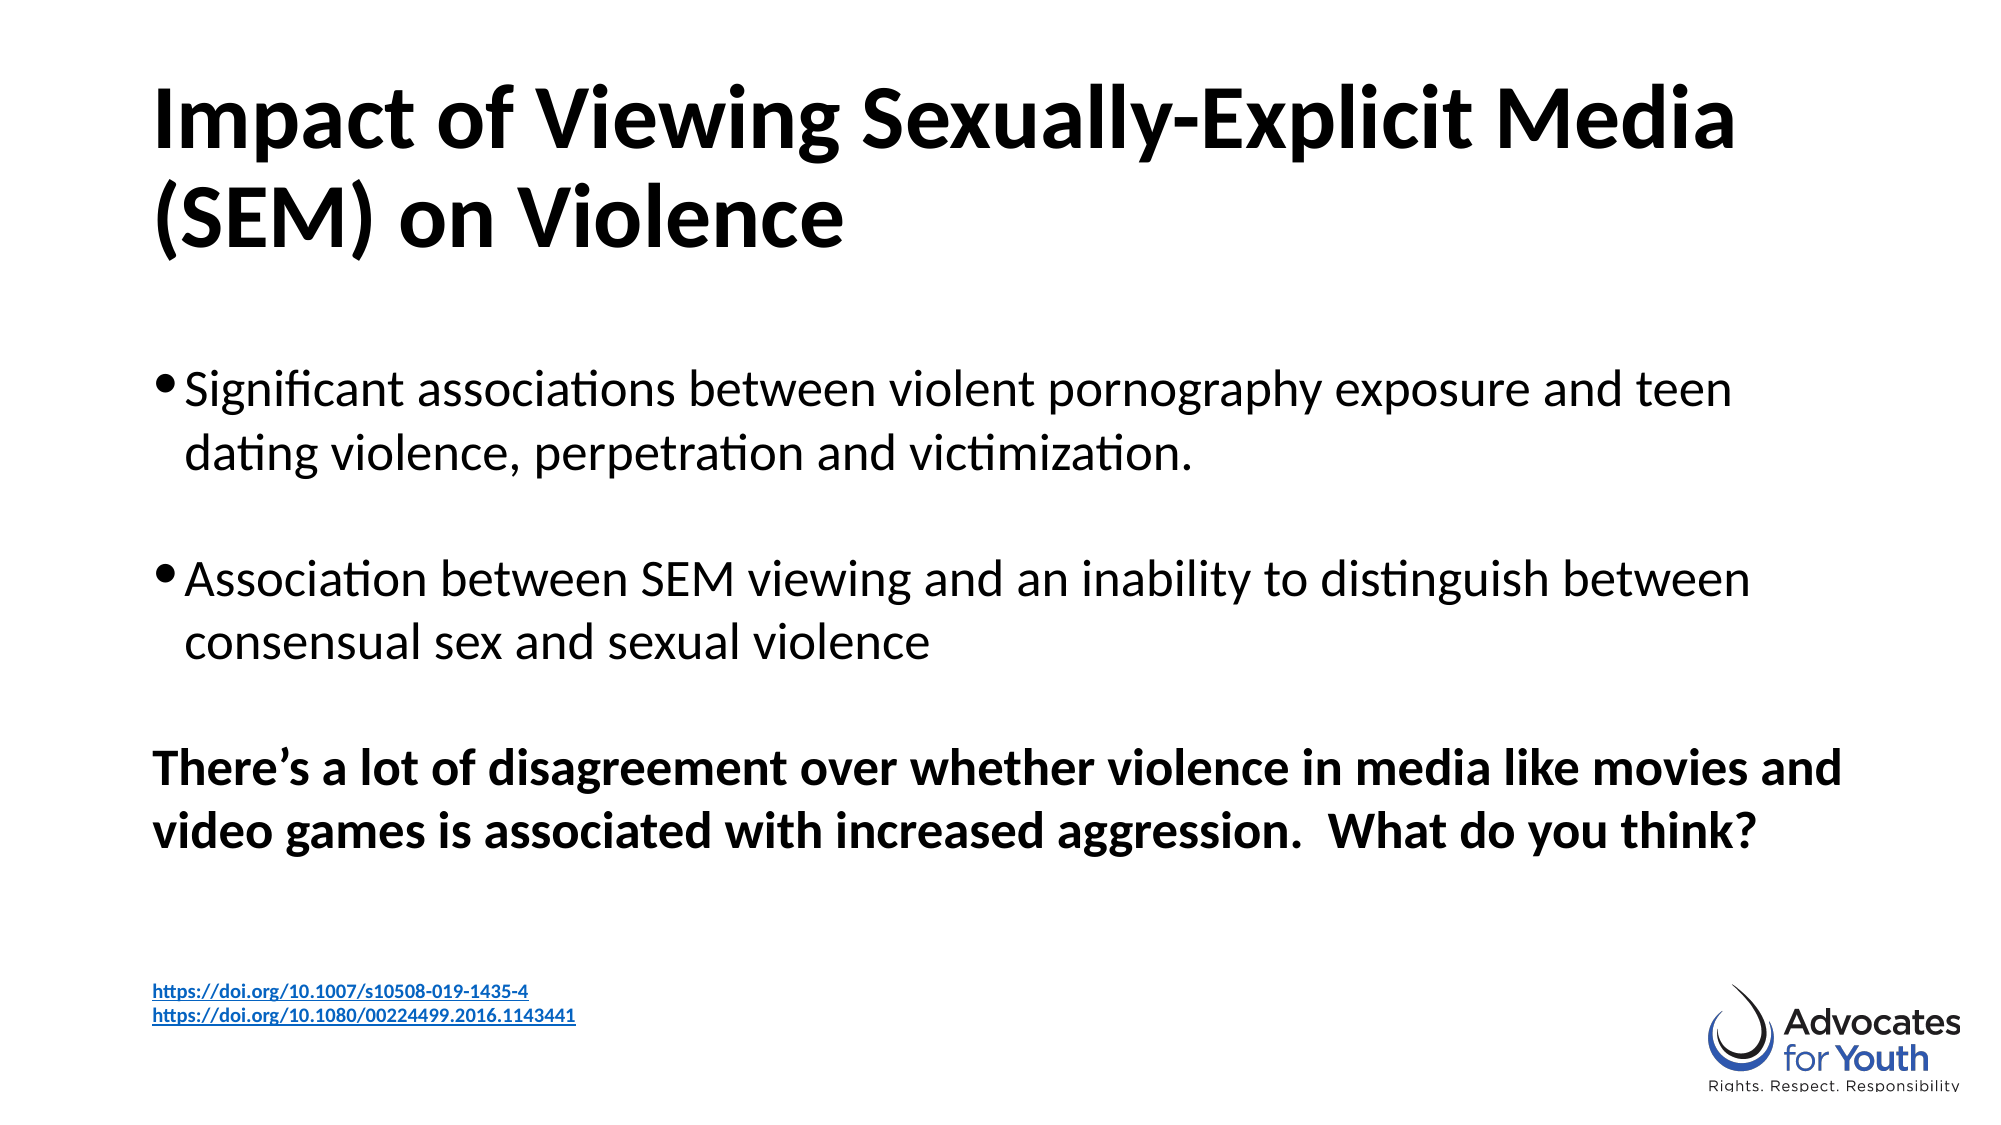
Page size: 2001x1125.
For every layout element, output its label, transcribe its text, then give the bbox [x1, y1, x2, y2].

list Significant associations between violent pornography exposure and teen dating violence, perpetration and victimization. Association between SEM viewing and an inability to distinguish between consensual sex and sexual violence There’s a lot of disagreement over whether violence in media like movies and video games is associated with increased aggression. What do you think? https://doi.org/10.1007/s10508-019-1435-4 https://doi.org/10.1080/00224499.2016.1143441 [137, 346, 1863, 1092]
title Impact of Viewing Sexually-Explicit Media (SEM) on Violence [137, 59, 1863, 278]
picture [1707, 984, 1960, 1093]
